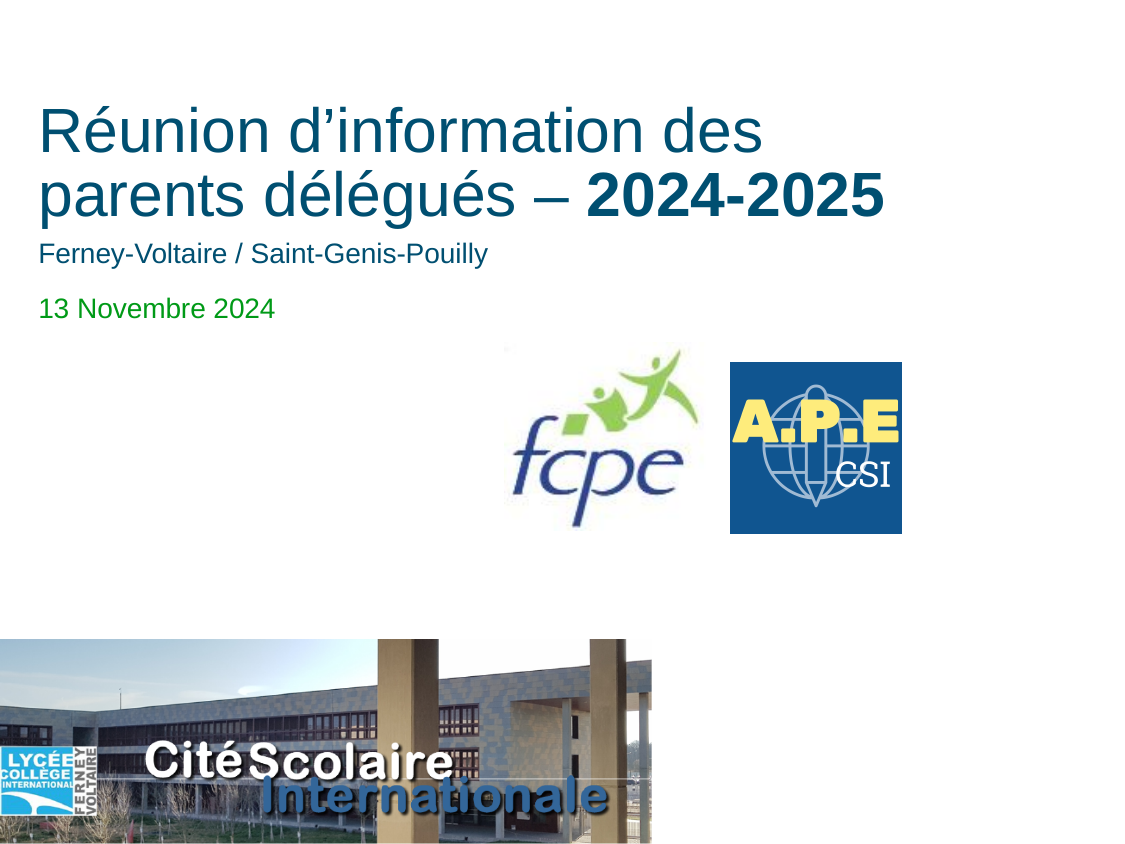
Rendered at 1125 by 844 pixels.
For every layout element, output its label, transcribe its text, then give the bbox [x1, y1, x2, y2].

list Ferney-Voltaire / Saint-Genis-Pouilly [38, 235, 503, 271]
list 13 Novembre 2024 [38, 290, 445, 325]
picture [504, 342, 707, 531]
picture [730, 362, 902, 534]
title Réunion d’information des parents délégués – 2024-2025 [38, 102, 936, 216]
picture [0, 639, 652, 844]
